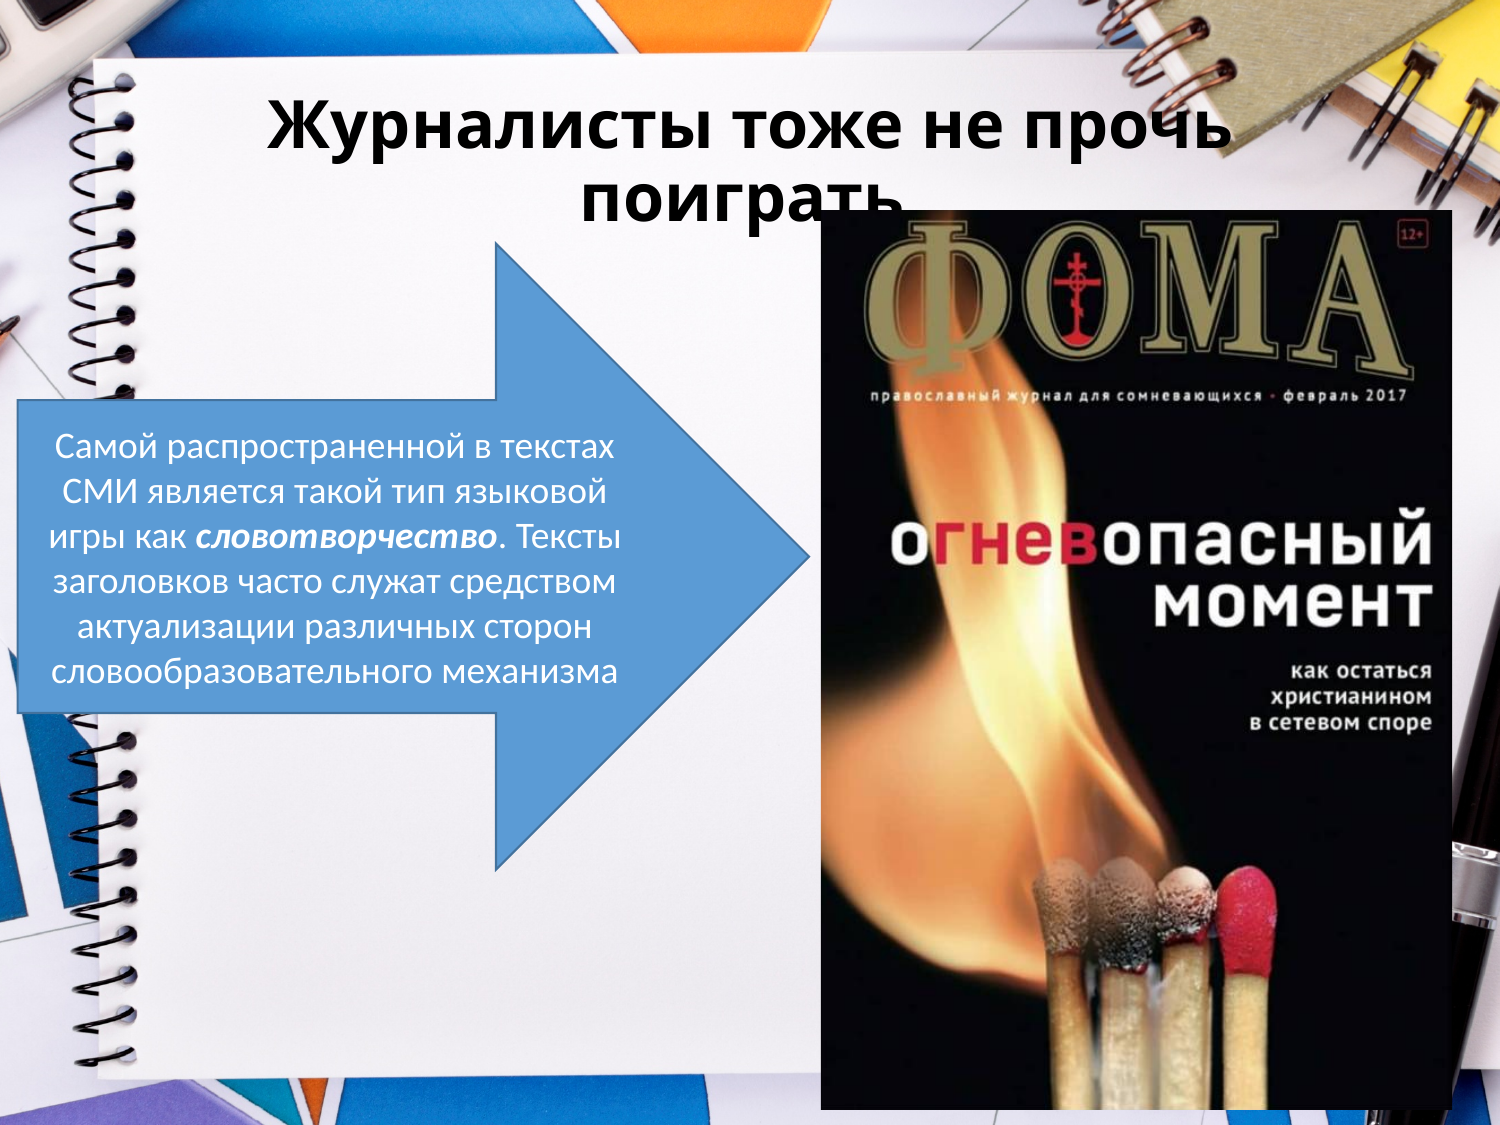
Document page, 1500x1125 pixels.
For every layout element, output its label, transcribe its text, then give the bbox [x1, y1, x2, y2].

picture [0, 0, 1500, 1125]
title Журналисты тоже не прочь поиграть [108, 83, 1395, 244]
text_box Самой распространенной в текстах СМИ является такой тип языковой игры как словотворчество. Тексты заголовков часто служат средством актуализации различных сторон словообразовательного механизма [16, 241, 811, 873]
